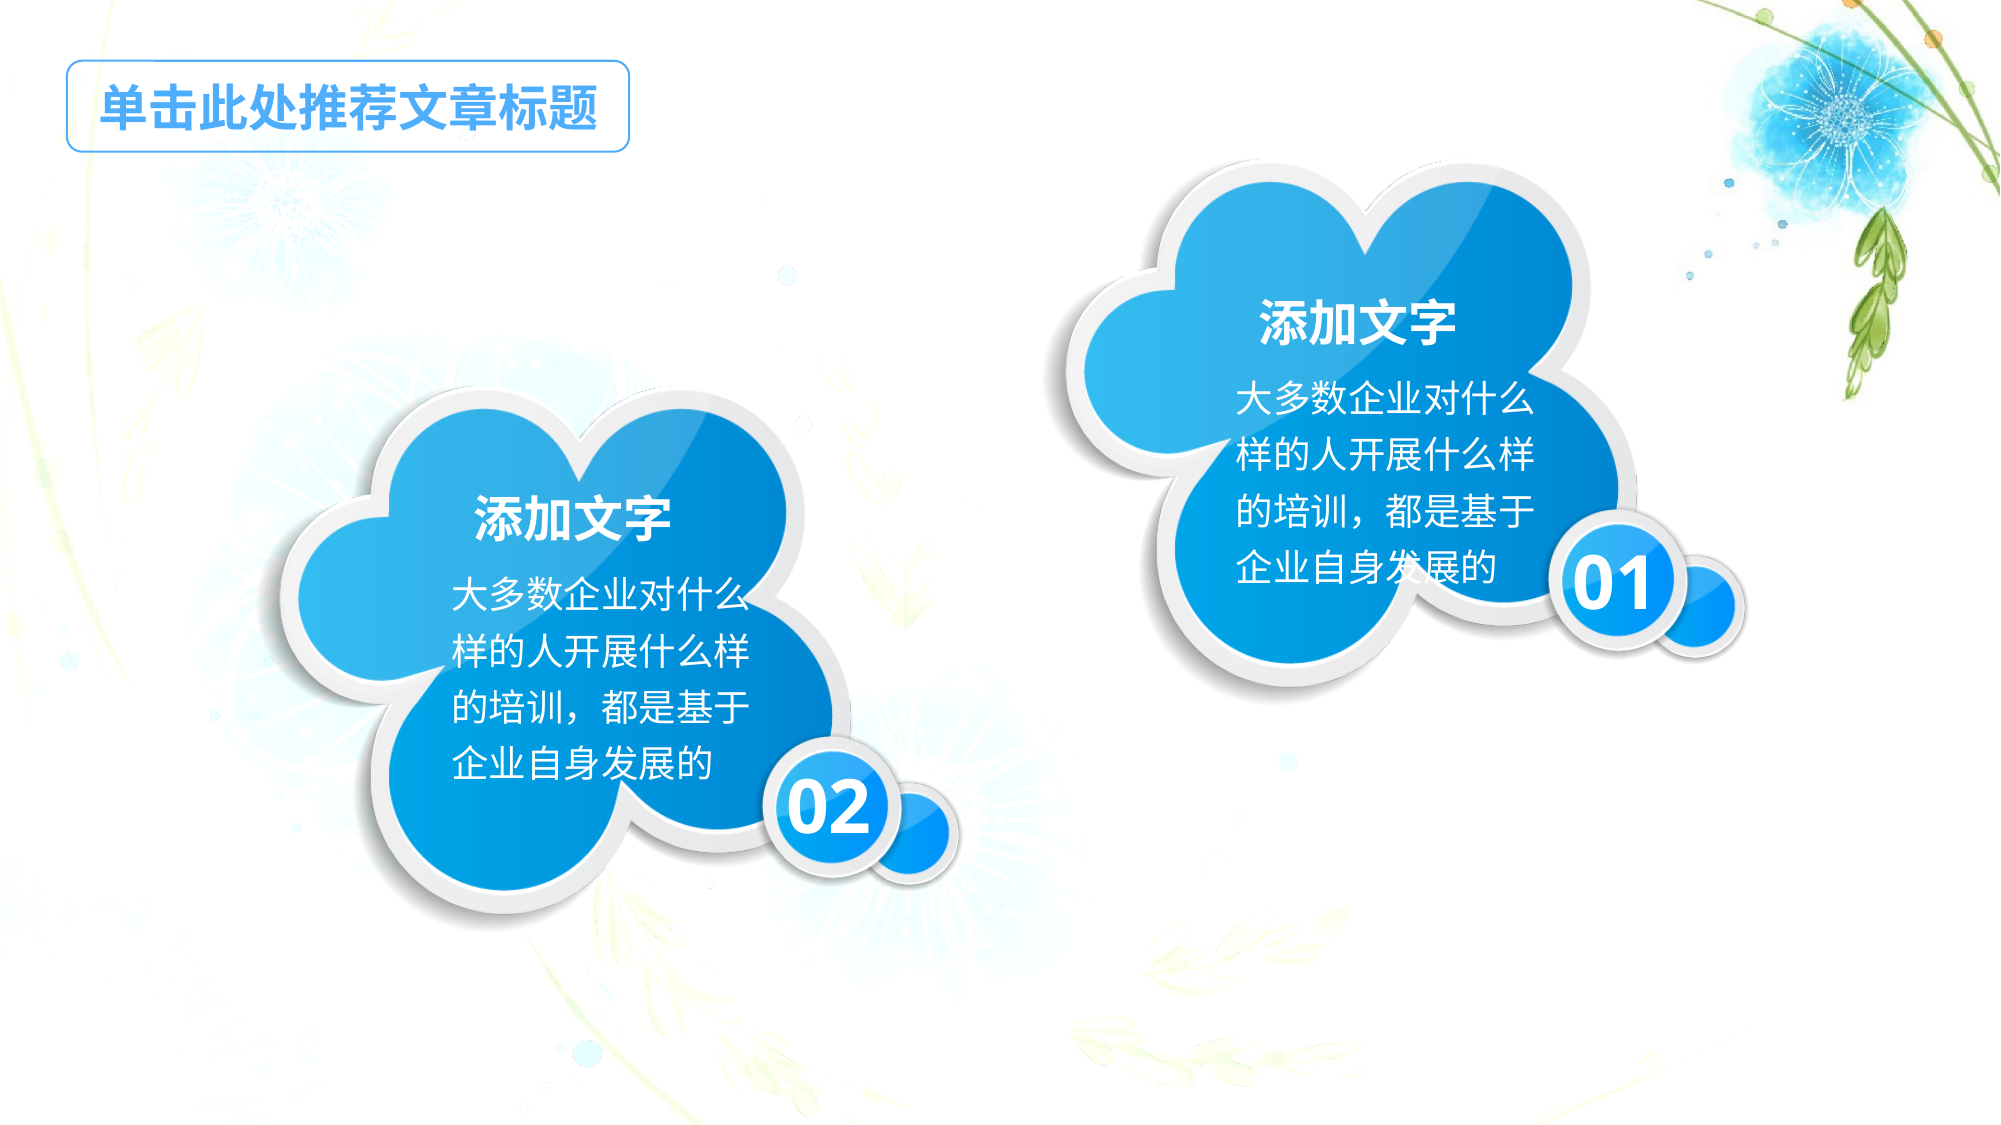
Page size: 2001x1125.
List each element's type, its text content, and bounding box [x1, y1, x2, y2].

picture [1041, 0, 2000, 707]
picture [255, 385, 964, 934]
text_box 单击此处推荐文章标题 [65, 59, 631, 153]
